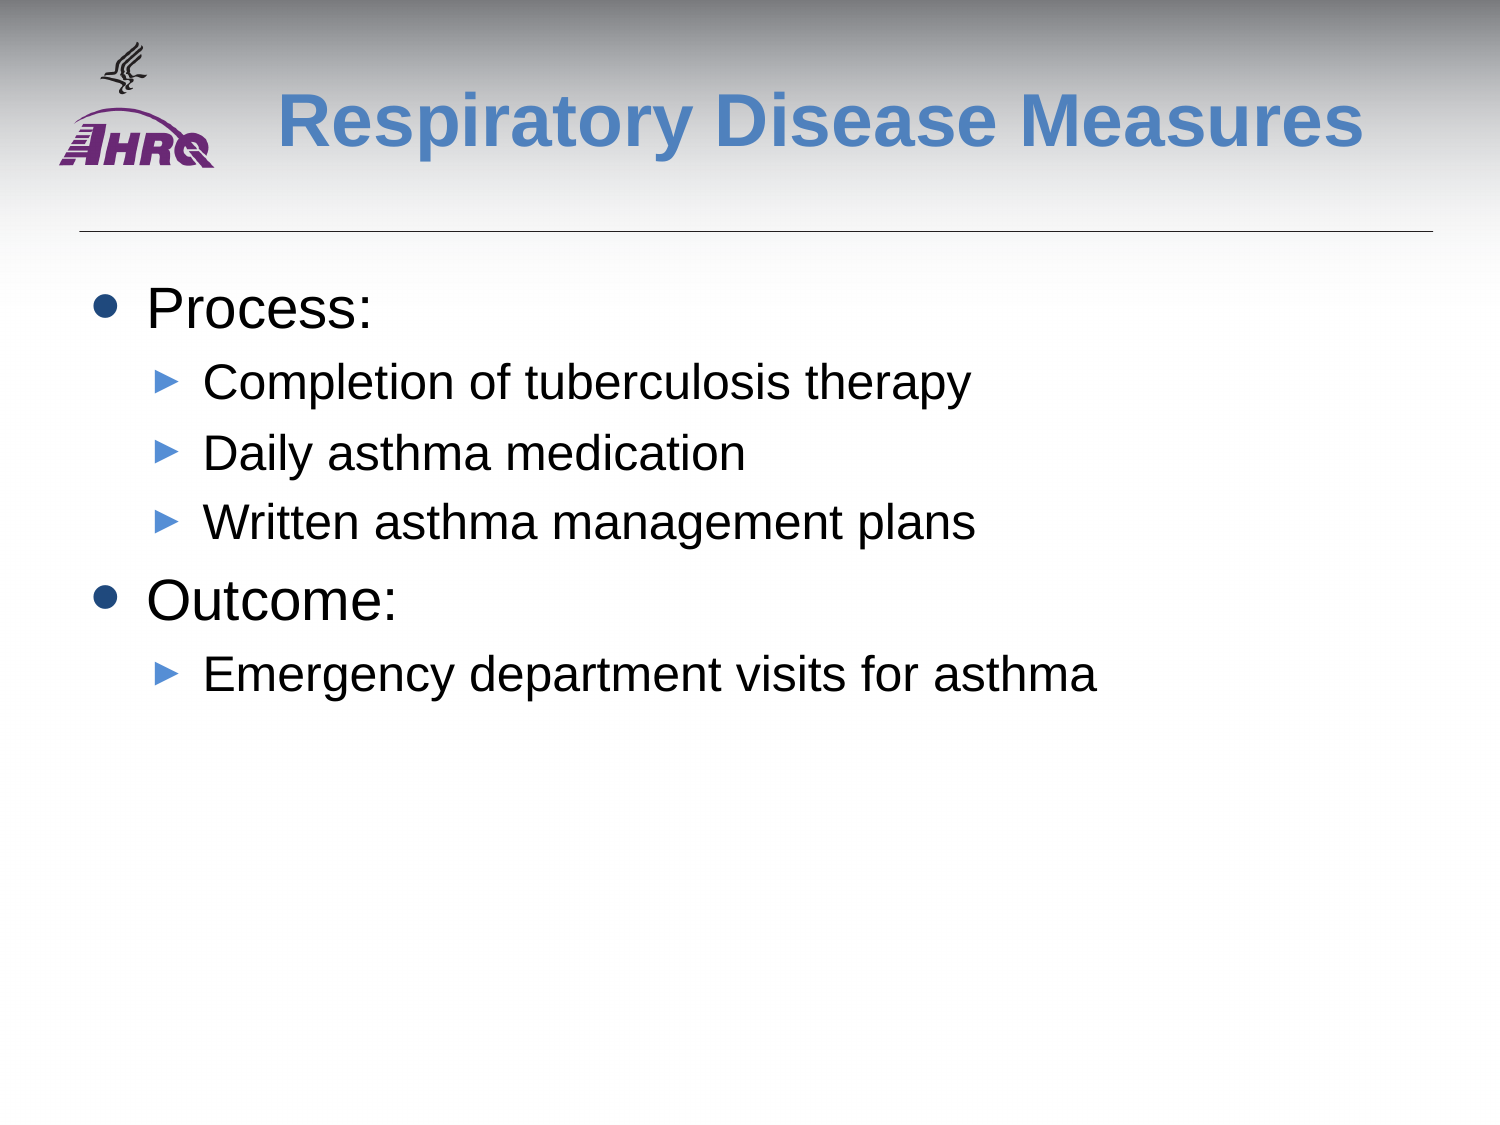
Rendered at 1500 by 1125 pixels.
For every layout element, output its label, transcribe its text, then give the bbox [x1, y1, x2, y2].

title Respiratory Disease Measures [262, 45, 1425, 188]
picture [0, 0, 1500, 1125]
list Process: Completion of tuberculosis therapy Daily asthma medication Written asthma management plans Outcome: Emergency department visits for asthma [75, 262, 1425, 1005]
